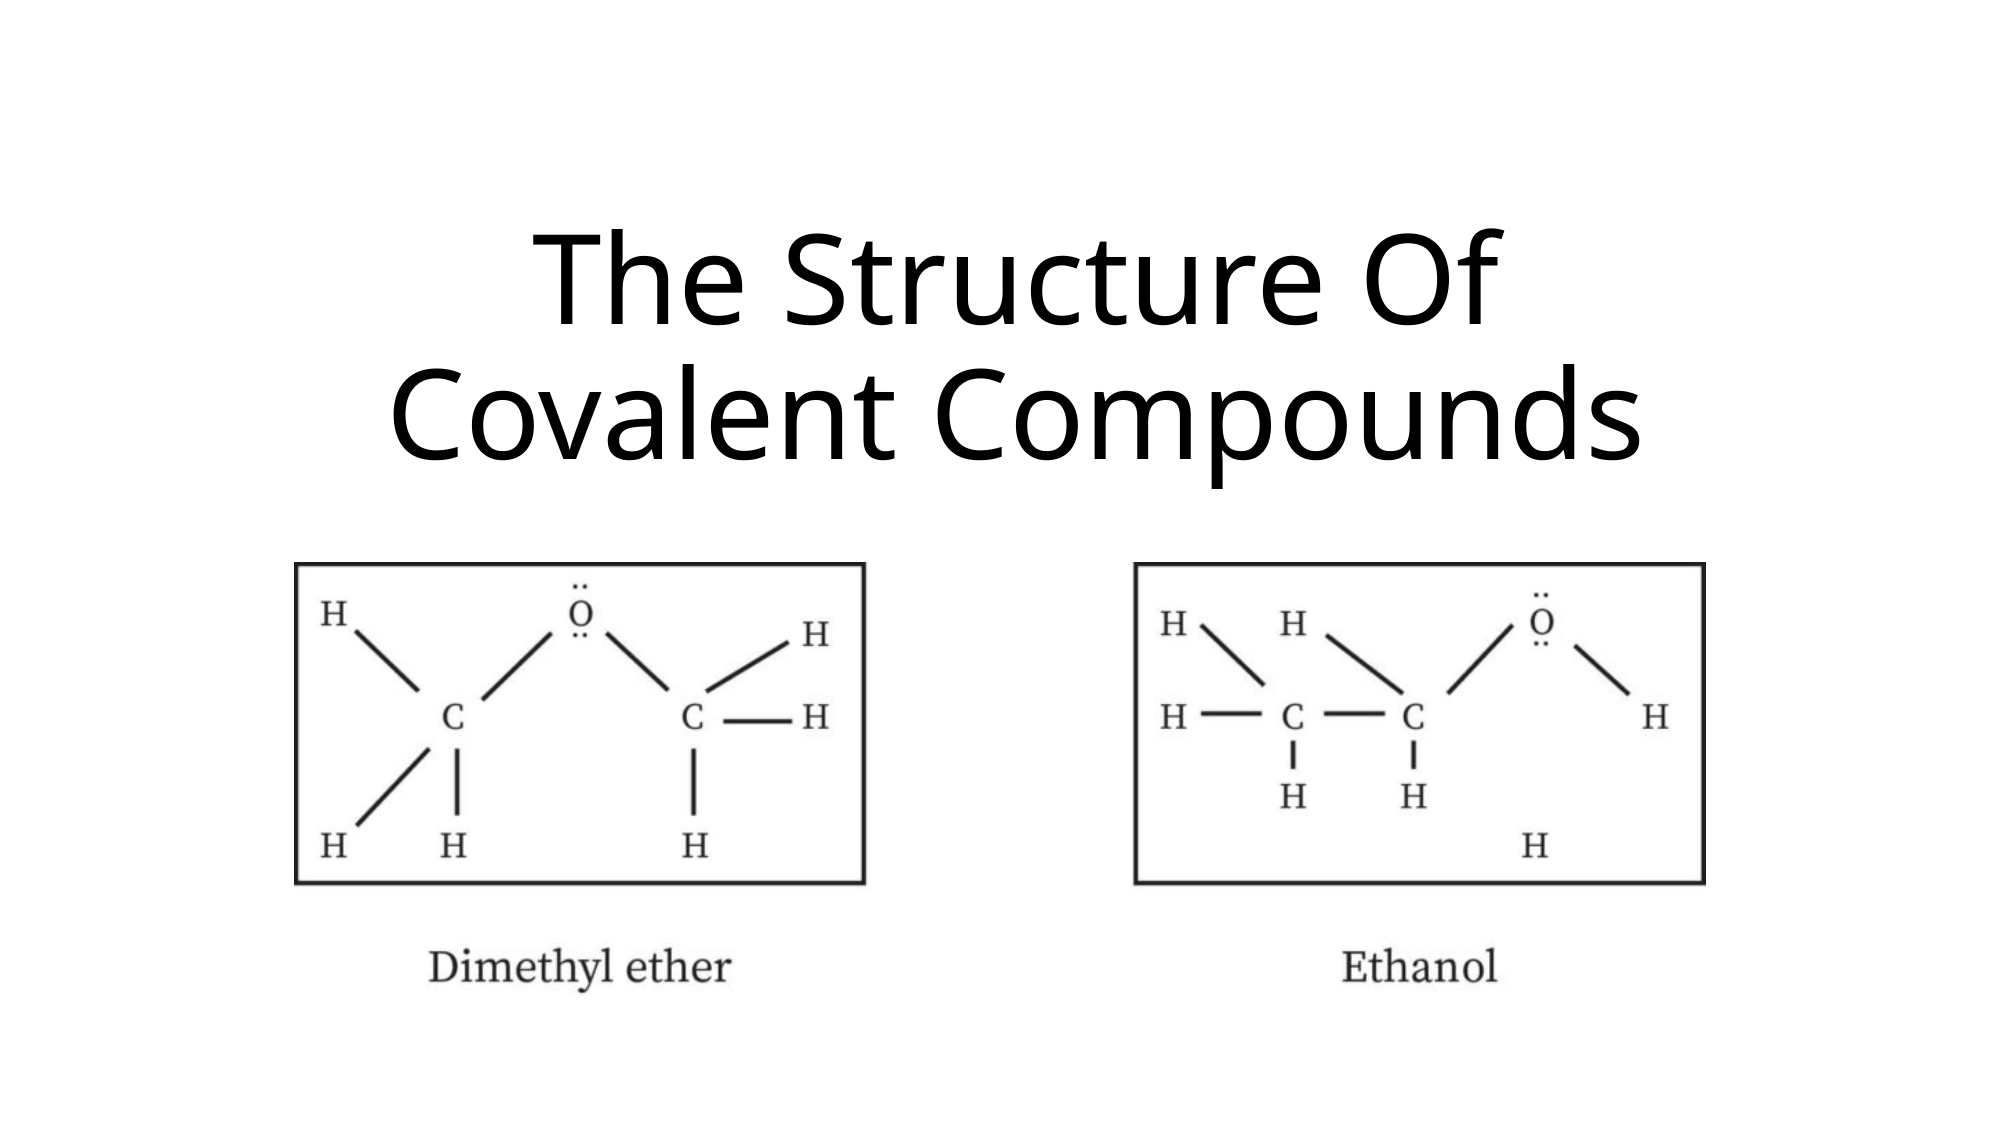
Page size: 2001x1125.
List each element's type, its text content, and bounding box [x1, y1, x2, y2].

title The Structure Of Covalent Compounds [266, 102, 1767, 494]
picture [294, 562, 1706, 997]
